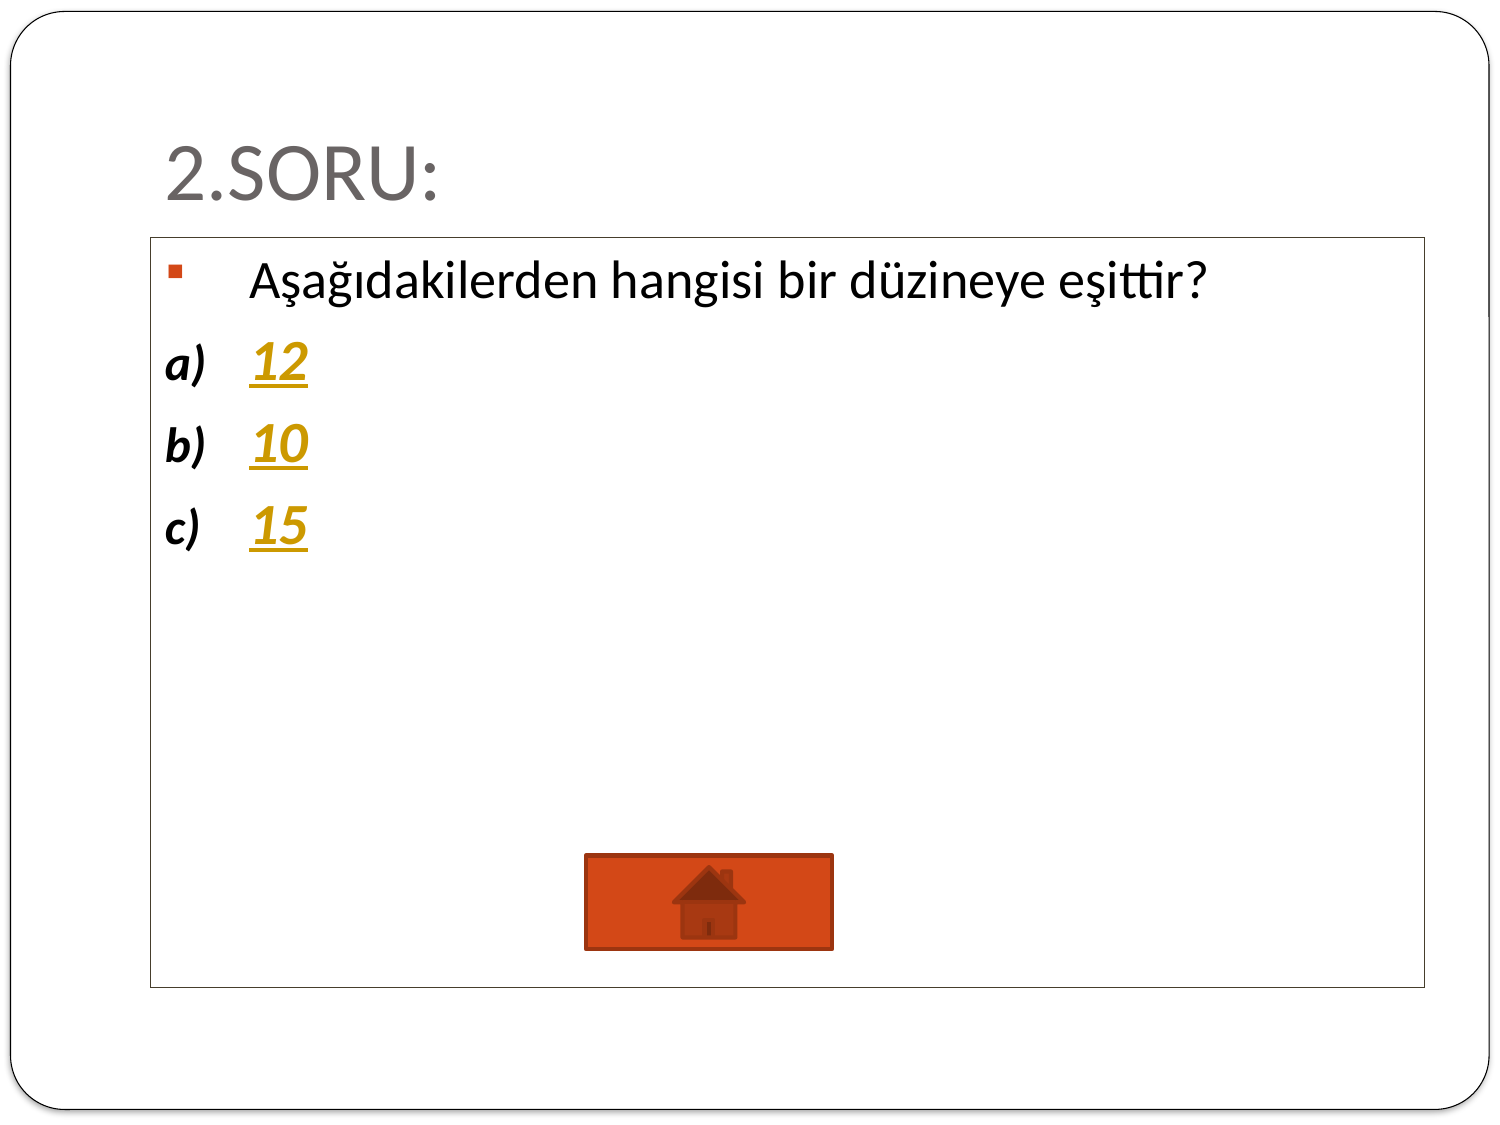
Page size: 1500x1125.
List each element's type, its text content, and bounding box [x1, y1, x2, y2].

title 2.SORU: [150, 45, 1425, 233]
text_box [584, 853, 834, 951]
list Aşağıdakilerden hangisi bir düzineye eşittir? 12 10 15 [150, 237, 1425, 988]
